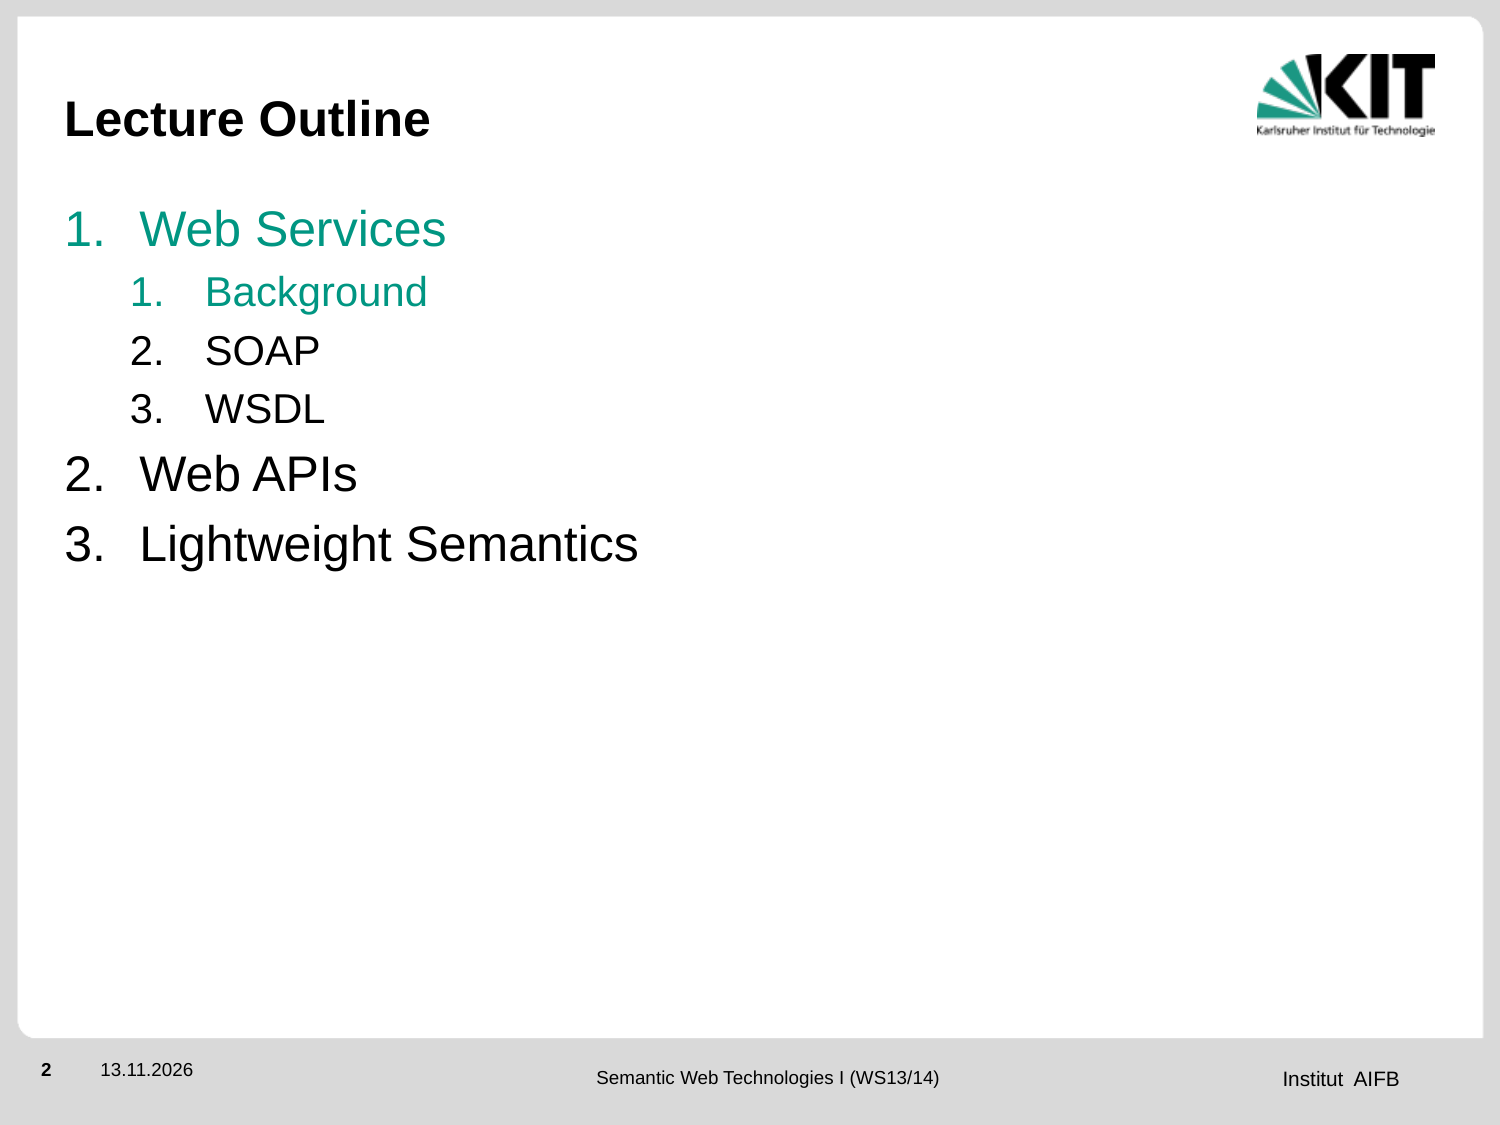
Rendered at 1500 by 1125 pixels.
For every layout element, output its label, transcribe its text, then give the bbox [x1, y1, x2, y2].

picture [0, 0, 1500, 1125]
title Lecture Outline [64, 54, 1198, 147]
list Web Services Background SOAP WSDL Web APIs Lightweight Semantics [64, 196, 1436, 1000]
